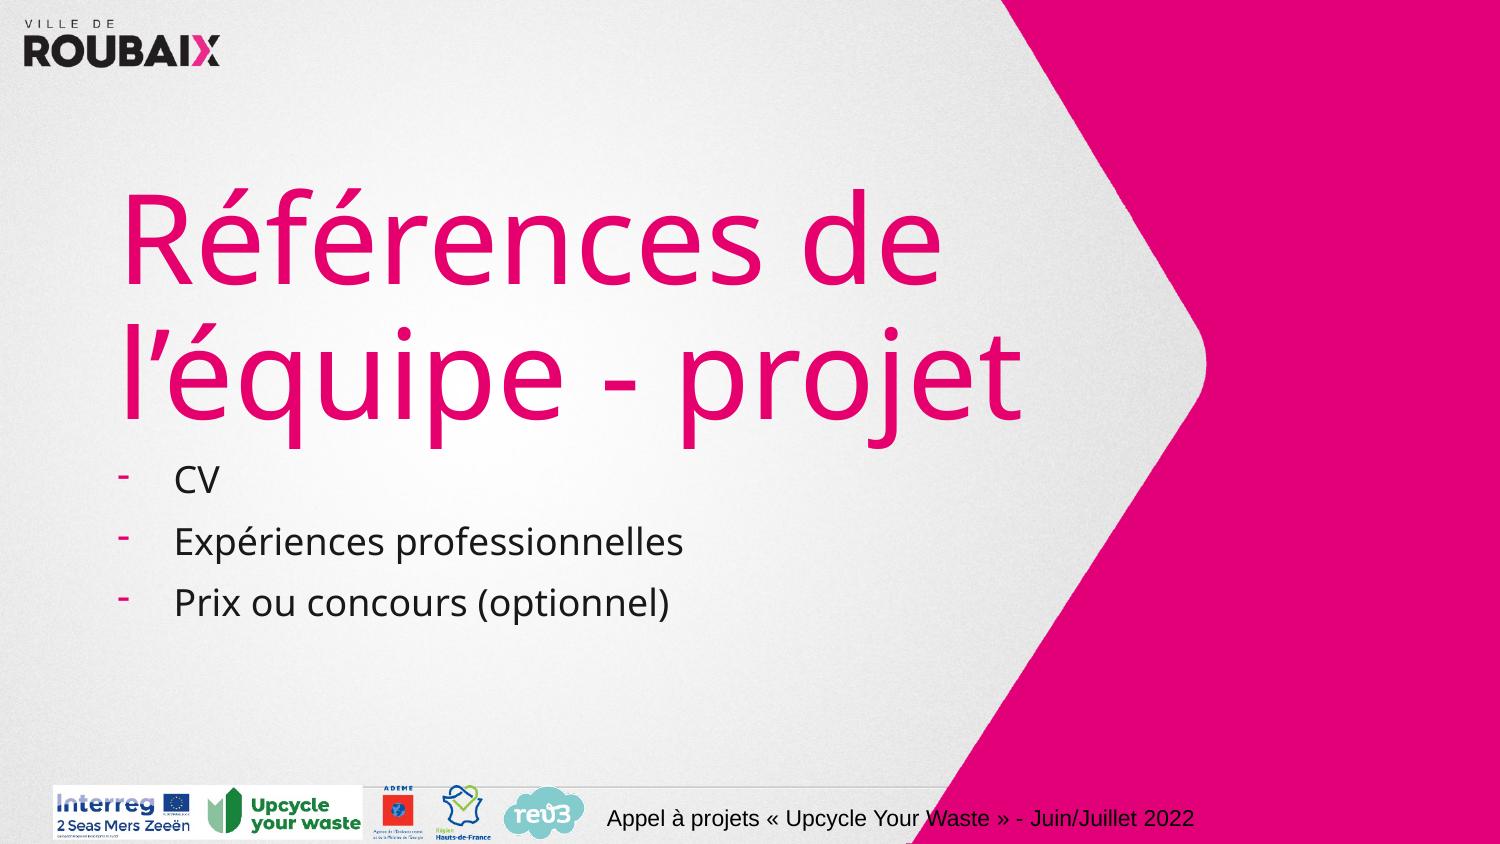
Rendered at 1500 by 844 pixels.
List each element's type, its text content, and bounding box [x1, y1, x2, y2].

title Références de l’équipe - projet [102, 102, 1211, 454]
picture [0, 0, 1500, 844]
footer Appel à projets « Upcycle Your Waste » - Juin/Juillet 2022 [584, 790, 1218, 844]
list CV Expériences professionnelles Prix ou concours (optionnel) [102, 453, 1081, 639]
